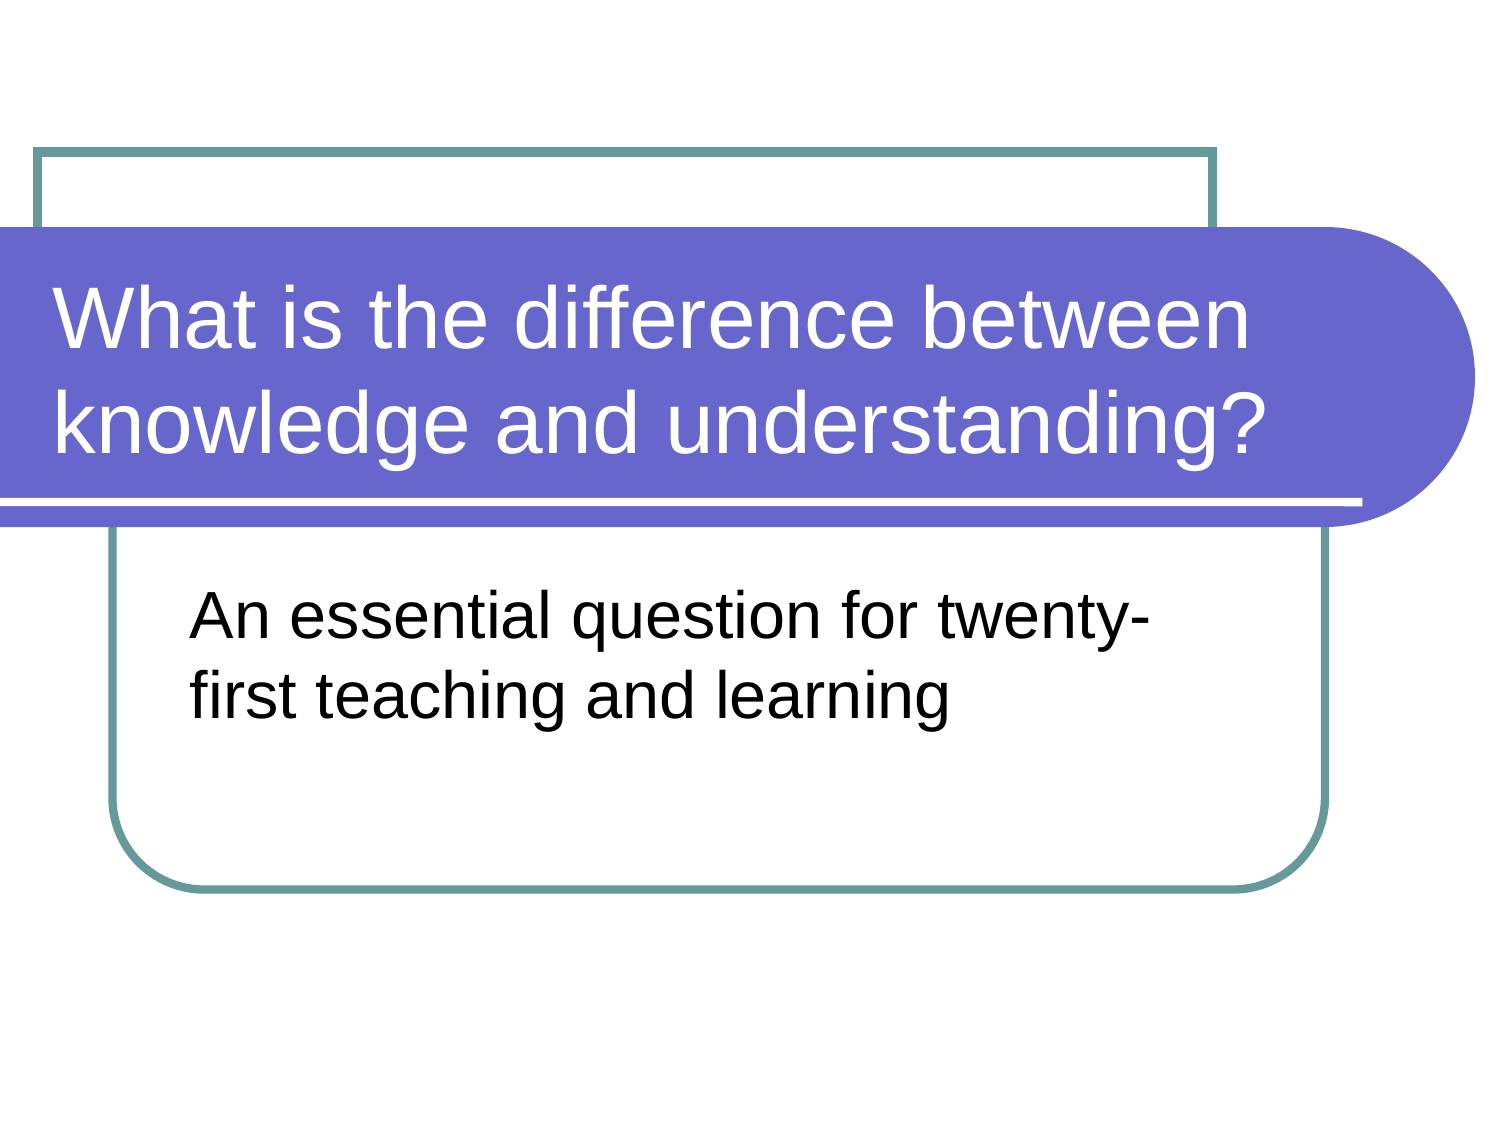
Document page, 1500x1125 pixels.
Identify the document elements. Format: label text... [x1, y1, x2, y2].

subtitle An essential question for twenty-first teaching and learning [174, 564, 1263, 840]
title What is the difference between knowledge and understanding? [37, 233, 1363, 499]
